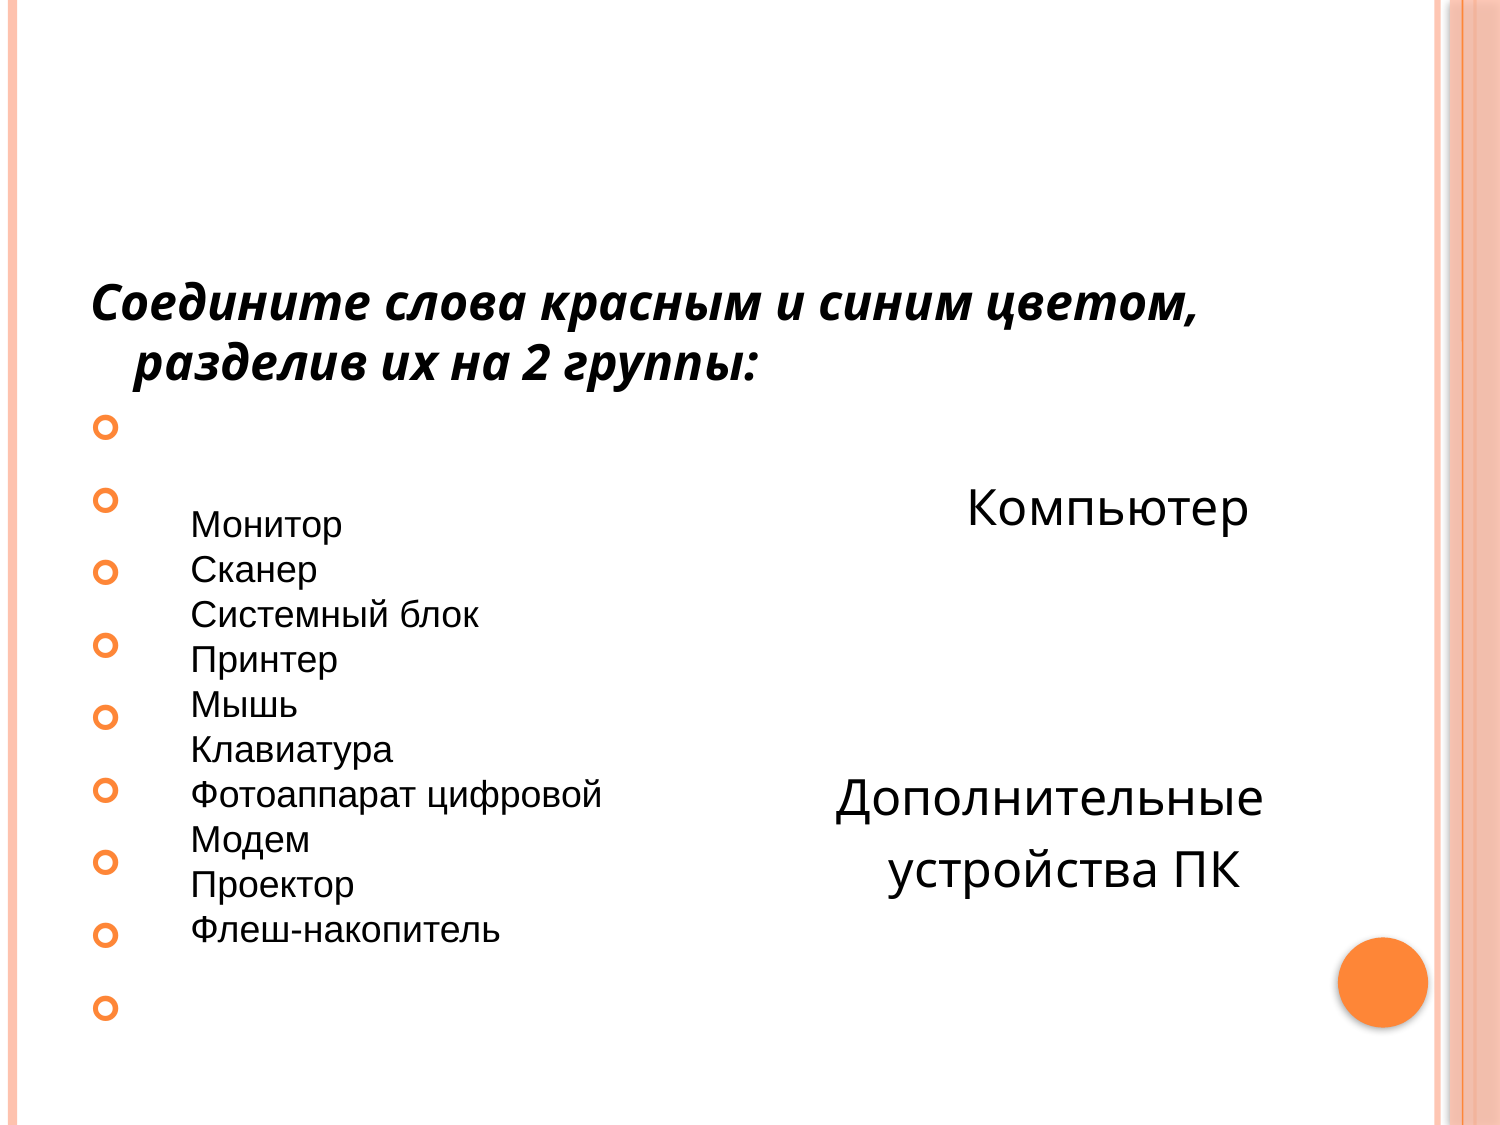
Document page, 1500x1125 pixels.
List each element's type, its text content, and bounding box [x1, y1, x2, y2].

list Соедините слова красным и синим цветом, разделив их на 2 группы: Компьютер Дополнительные устройства ПК [74, 262, 1301, 1063]
text_box Монитор Сканер Системный блок Принтер Мышь Клавиатура Фотоаппарат цифровой Модем Проектор Флеш-накопитель [175, 492, 703, 957]
